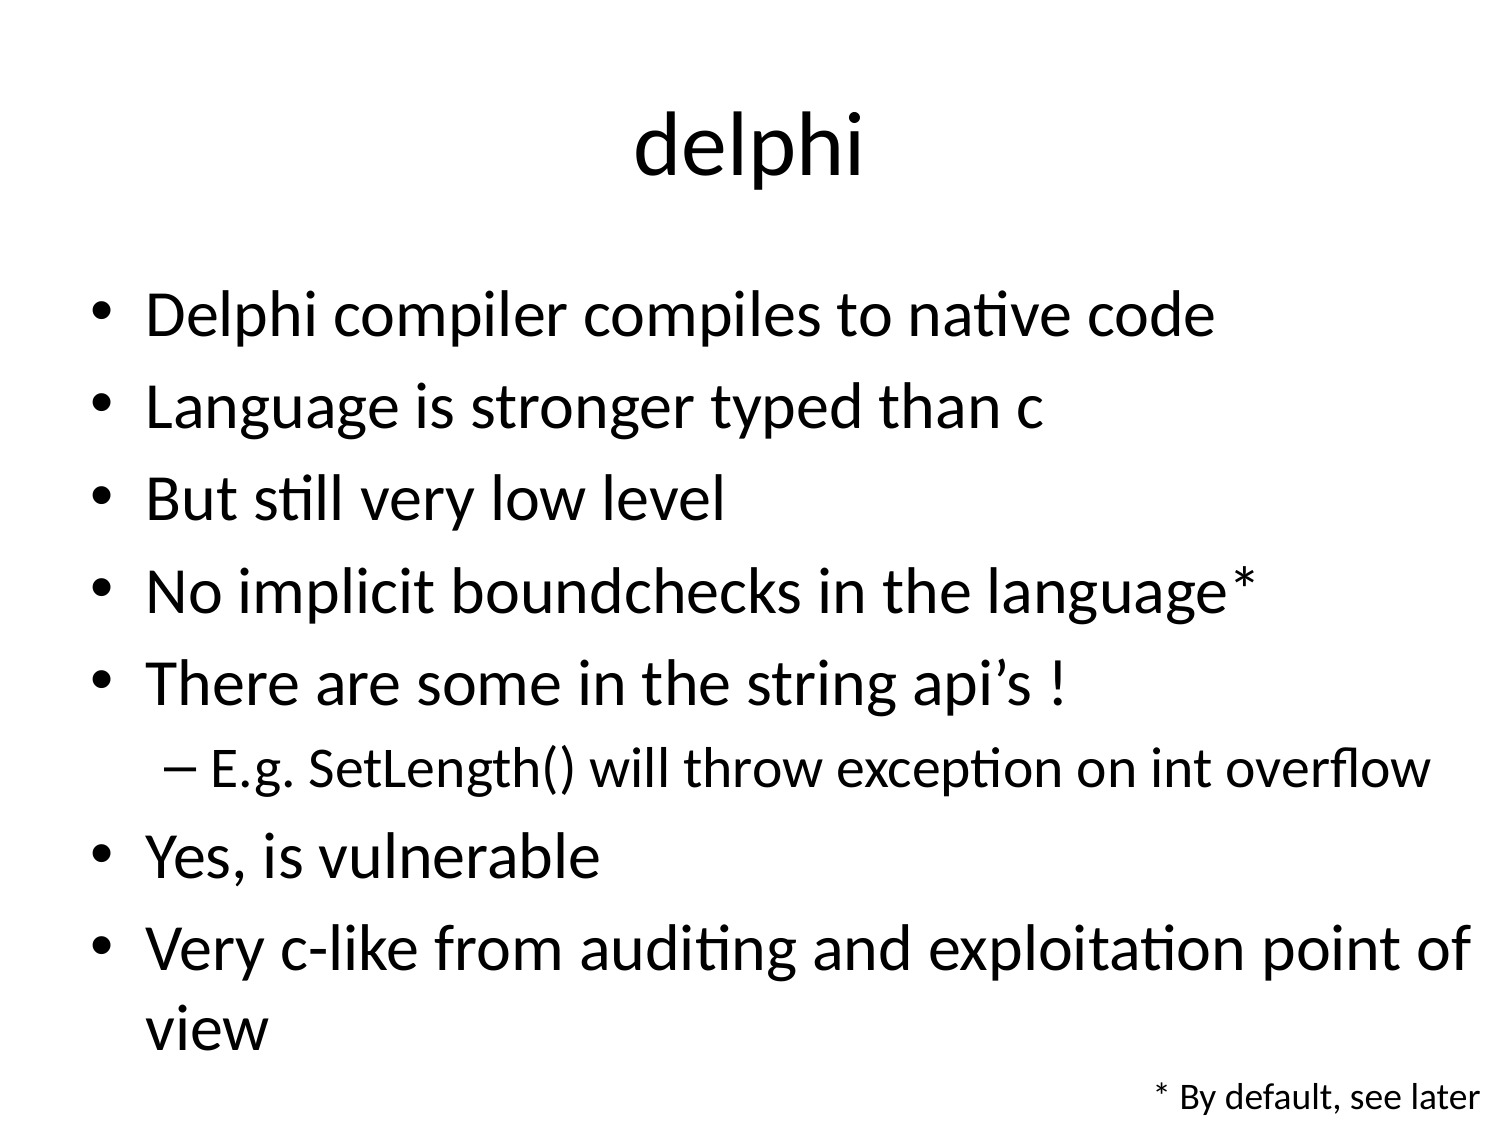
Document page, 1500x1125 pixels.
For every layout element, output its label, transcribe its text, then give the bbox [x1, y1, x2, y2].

title delphi [75, 45, 1425, 233]
list Delphi compiler compiles to native code Language is stronger typed than c But still very low level No implicit boundchecks in the language* There are some in the string api’s ! E.g. SetLength() will throw exception on int overflow Yes, is vulnerable Very c-like from auditing and exploitation point of view [75, 262, 1500, 1075]
text_box * By default, see later [1137, 1064, 1500, 1125]
